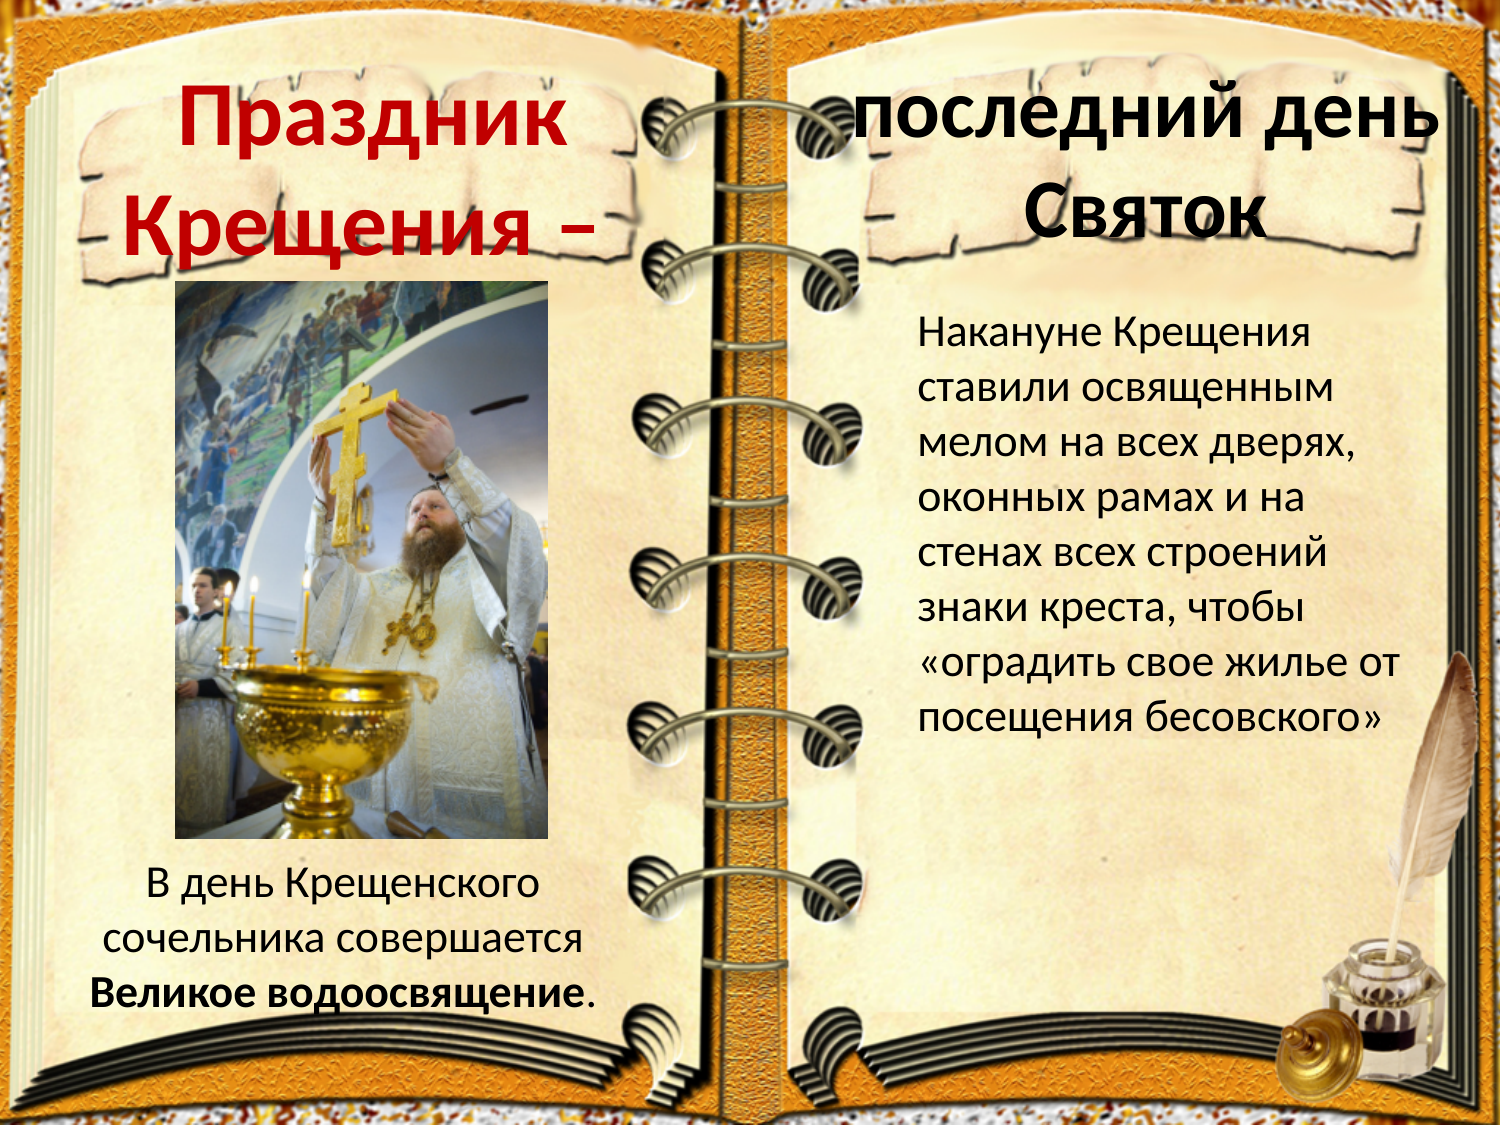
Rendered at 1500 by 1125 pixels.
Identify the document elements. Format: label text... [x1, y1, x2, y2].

list Накануне Крещения ставили освященным мелом на всех дверях, оконных рамах и на стенах всех строений знаки креста, чтобы «оградить свое жилье от посещения бесовского» [902, 292, 1419, 809]
text_box последний день Святок [832, 46, 1461, 262]
list В день Крещенского сочельника совершается Великое водоосвящение. [58, 843, 629, 1055]
picture [0, 0, 1500, 1125]
title Праздник Крещения – [81, 70, 664, 259]
